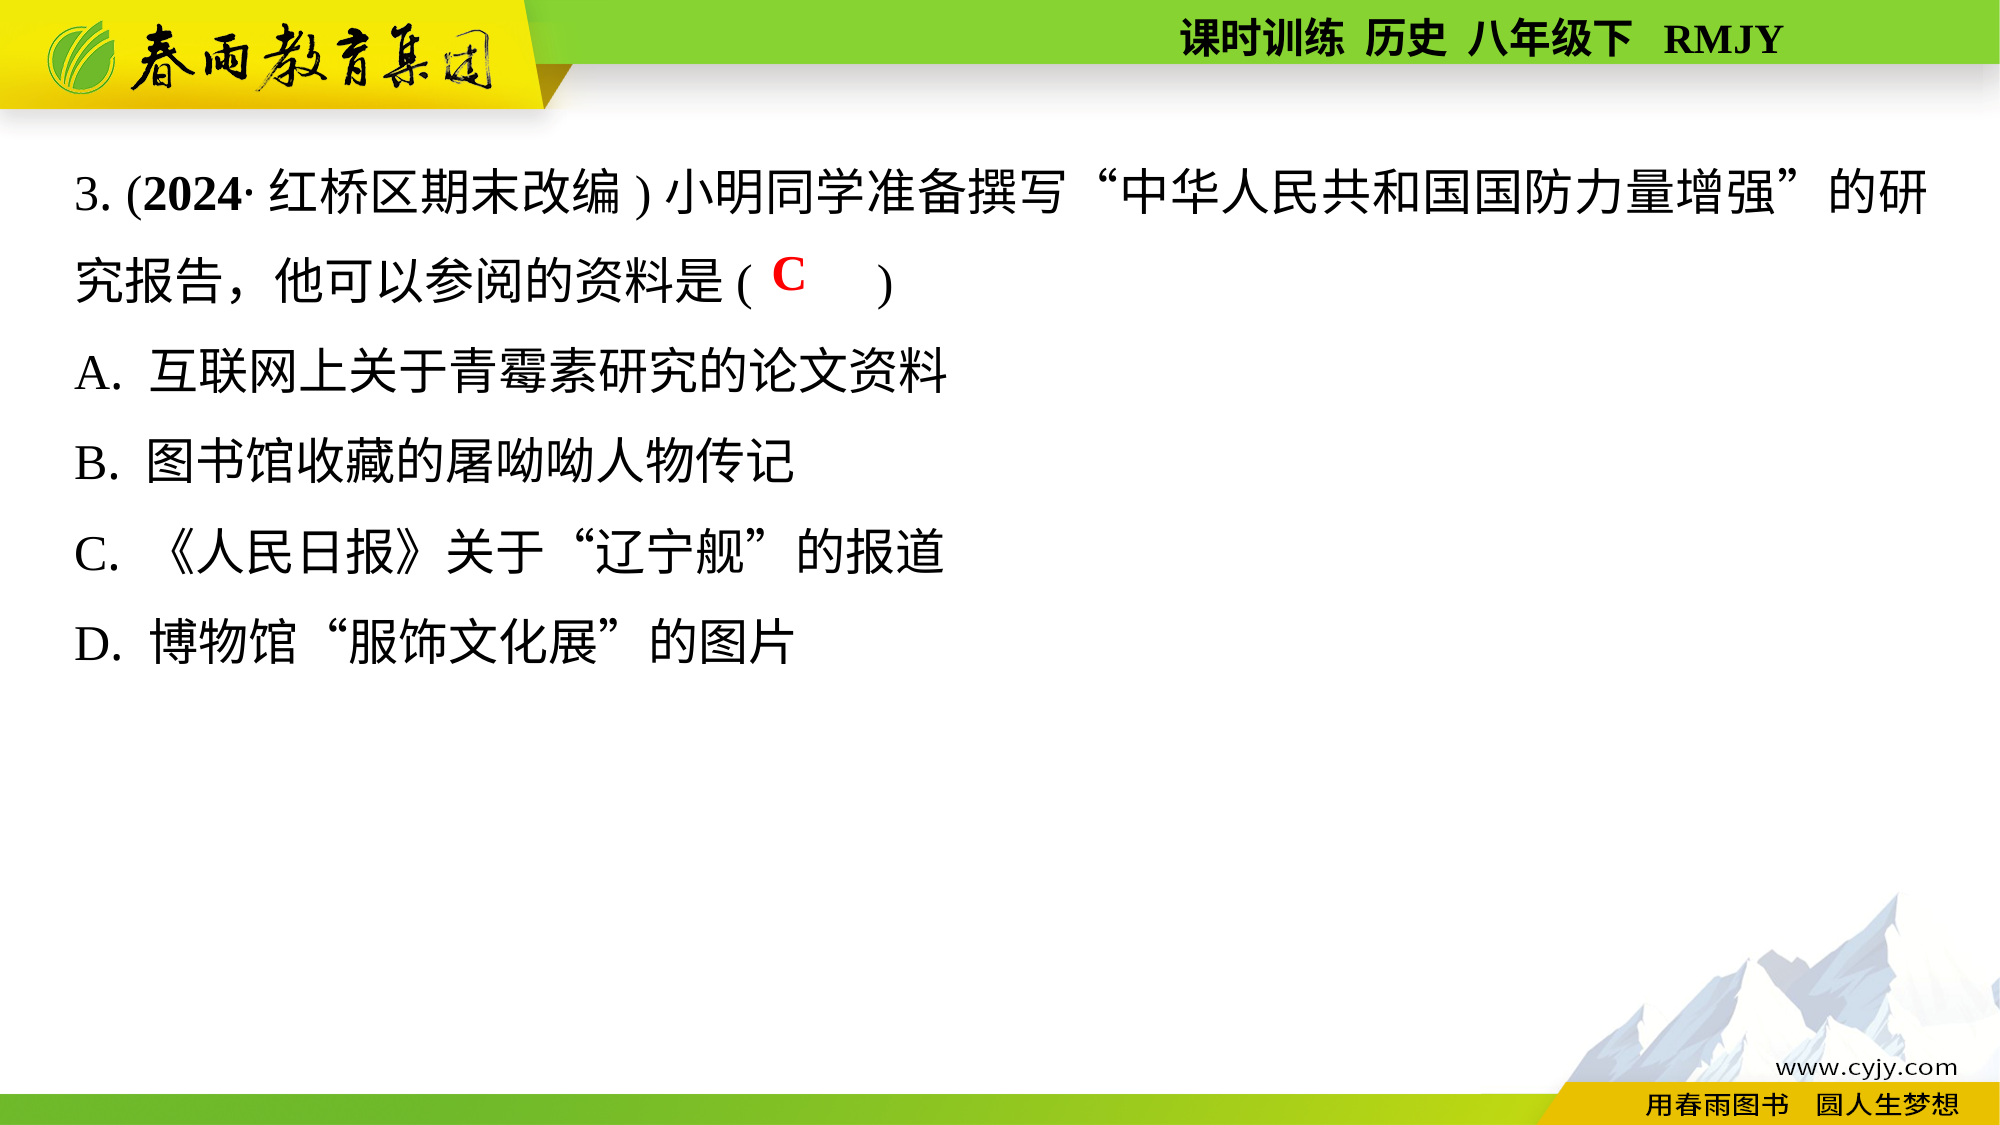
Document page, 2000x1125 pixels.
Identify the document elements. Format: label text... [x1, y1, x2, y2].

picture [0, 0, 2000, 1125]
text_box C [756, 233, 823, 308]
list 3. (2024·红桥区期末改编)小明同学准备撰写“中华人民共和国国防力量增强”的研究报告，他可以参阅的资料是( ) A. 互联网上关于青霉素研究的论文资料 B. 图书馆收藏的屠呦呦人物传记 C. 《人民日报》关于“辽宁舰”的报道 D. 博物馆“服饰文化展”的图片 [59, 122, 1944, 683]
